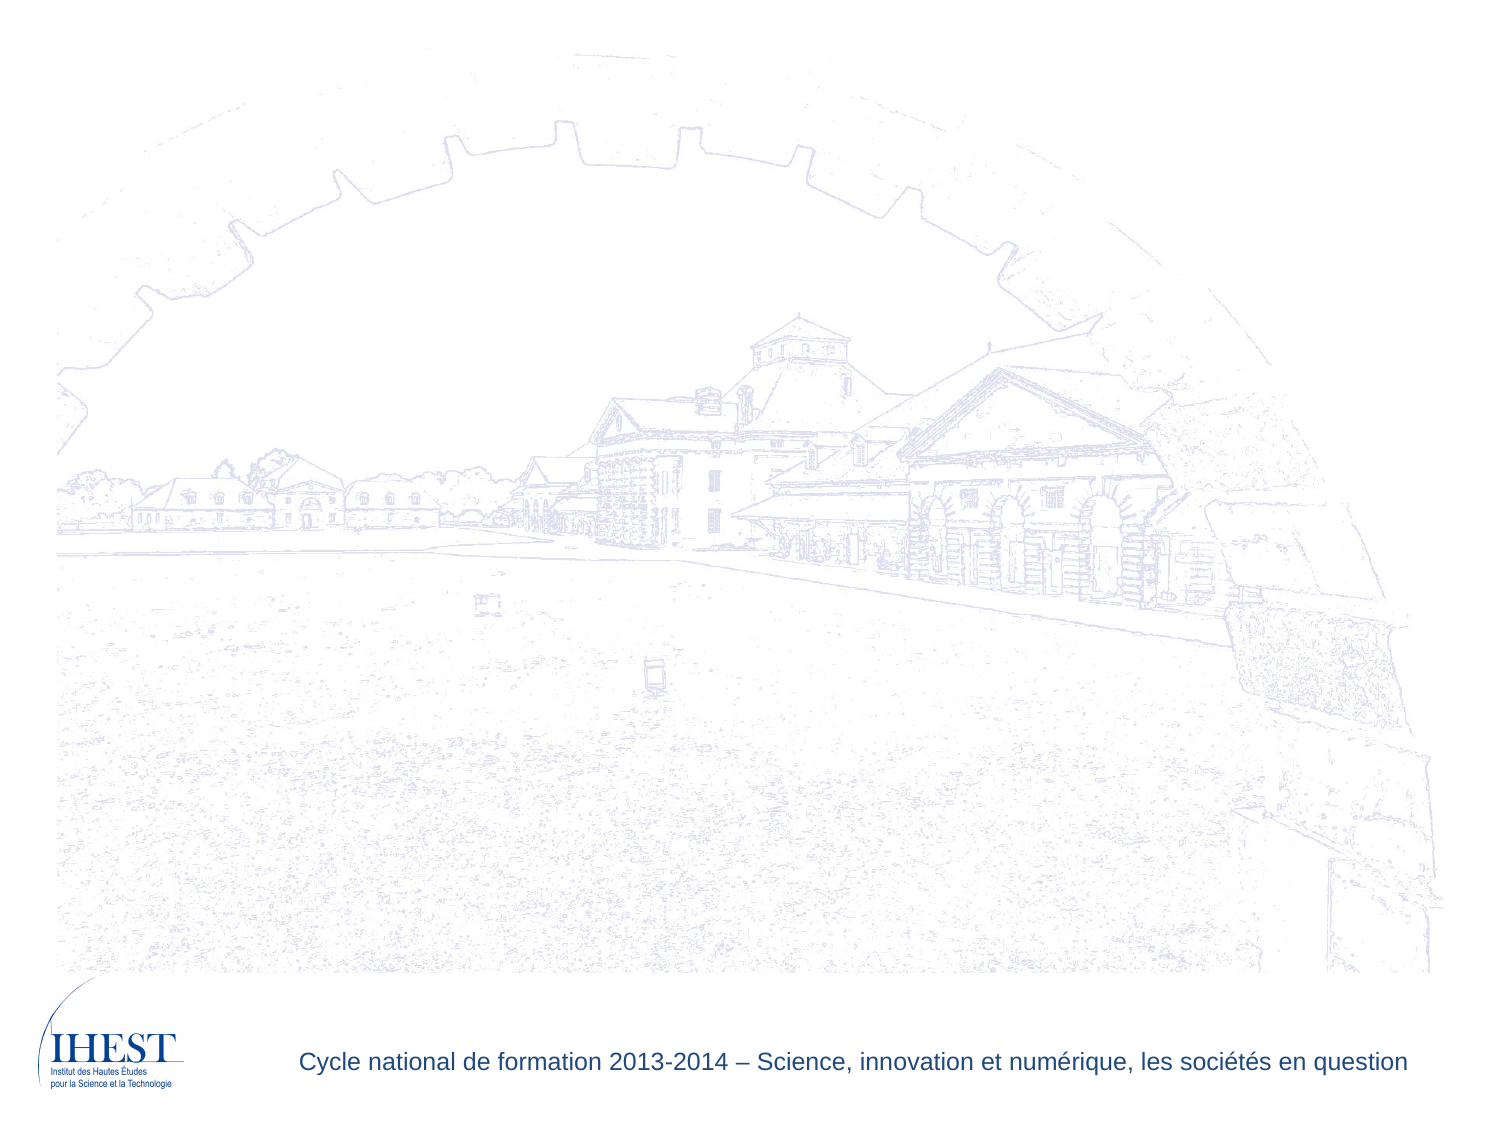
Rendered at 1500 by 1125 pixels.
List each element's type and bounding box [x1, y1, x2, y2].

picture [38, 45, 1443, 1089]
